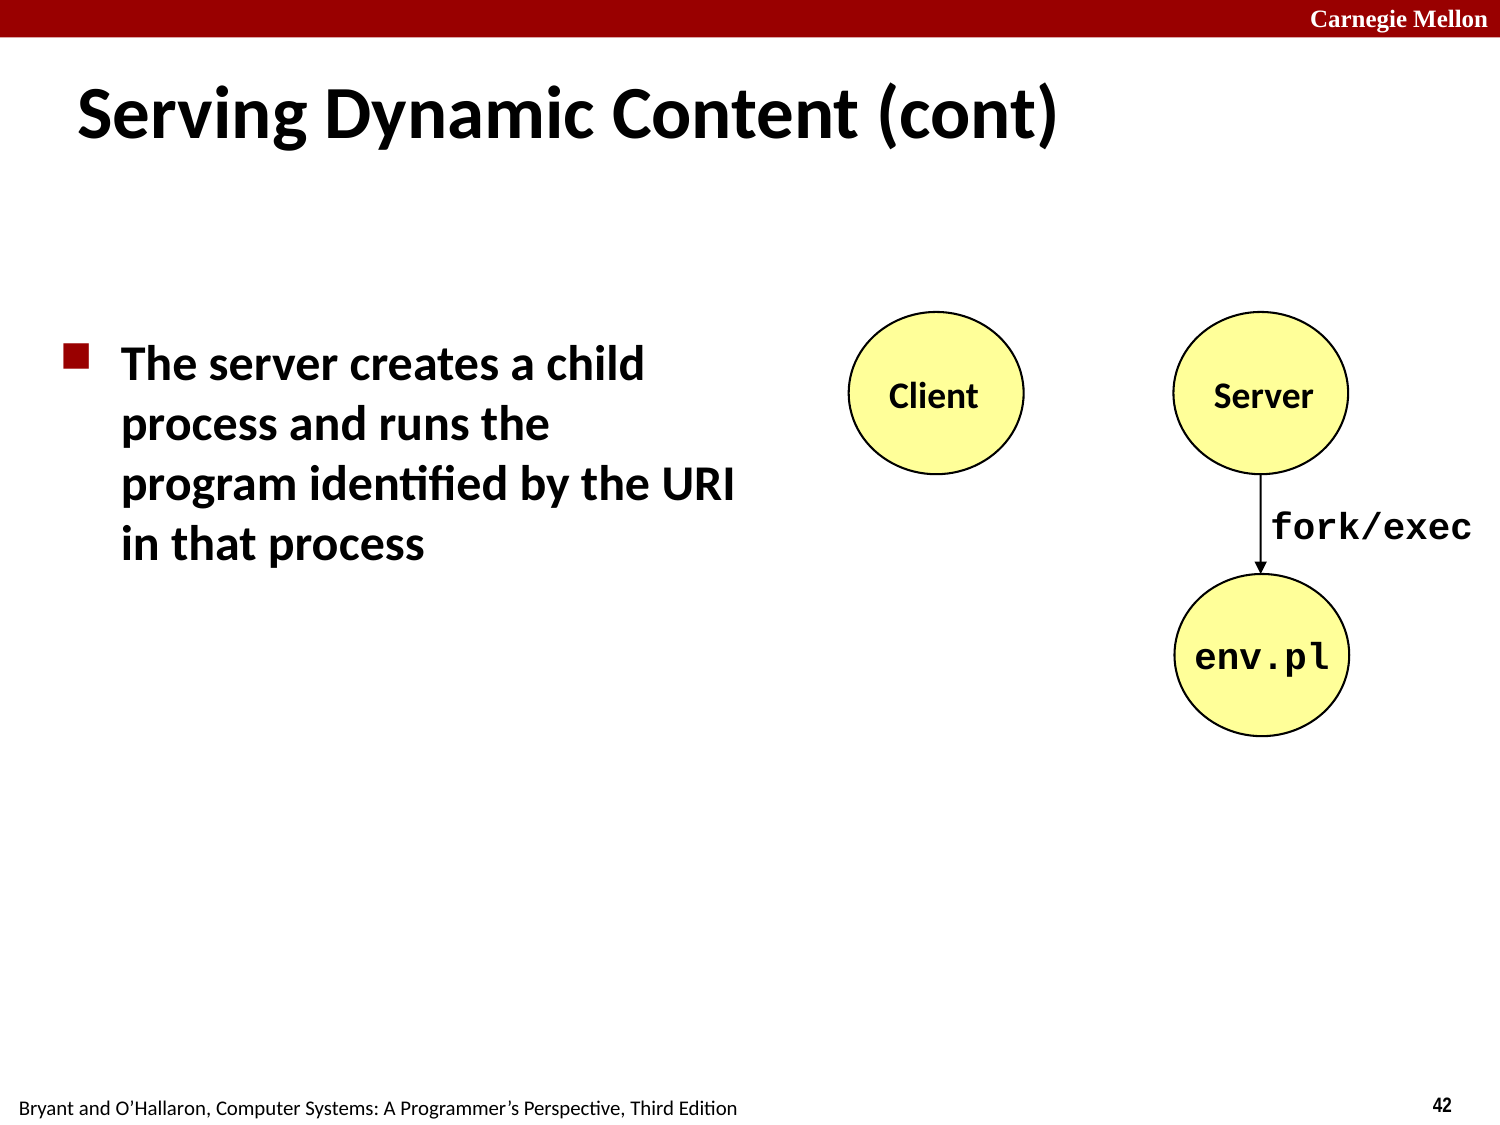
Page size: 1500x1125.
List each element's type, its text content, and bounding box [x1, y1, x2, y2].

text_box Server [1173, 311, 1349, 475]
list The server creates a child process and runs the program identified by the URI in that process [49, 322, 754, 634]
text_box env.pl [1174, 573, 1350, 737]
title Serving Dynamic Content (cont) [62, 55, 1338, 151]
text_box Client [848, 311, 1024, 475]
text_box fork/exec [1255, 494, 1488, 554]
text_box [1254, 554, 1267, 574]
